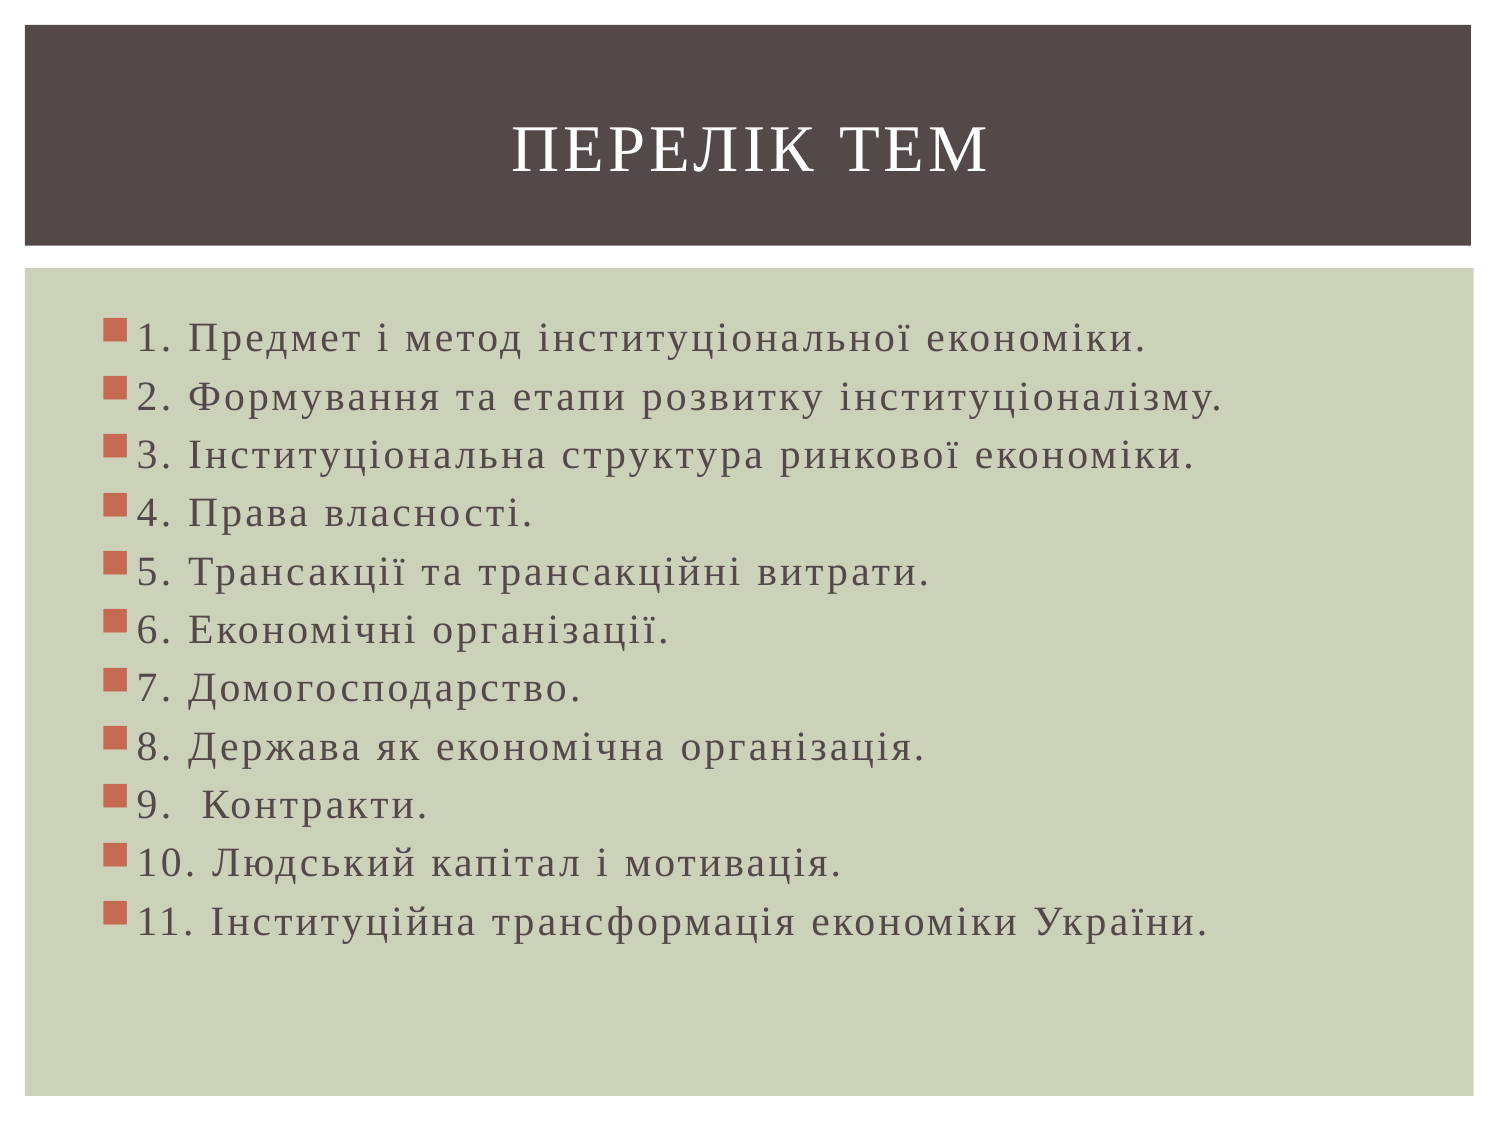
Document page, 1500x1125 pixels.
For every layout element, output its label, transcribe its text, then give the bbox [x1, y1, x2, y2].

list 1. Предмет і метод інституціональної економіки. 2. Формування та етапи розвитку інституціоналізму. 3. Інституціональна структура ринкової економіки. 4. Права власності. 5. Трансакції та трансакційні витрати. 6. Економічні організації. 7. Домогосподарство. 8. Держава як економічна організація. 9. Контракти. 10. Людський капітал і мотивація. 11. Інституційна трансформація економіки України. [76, 302, 1483, 1026]
title Перелік тем [62, 58, 1438, 232]
